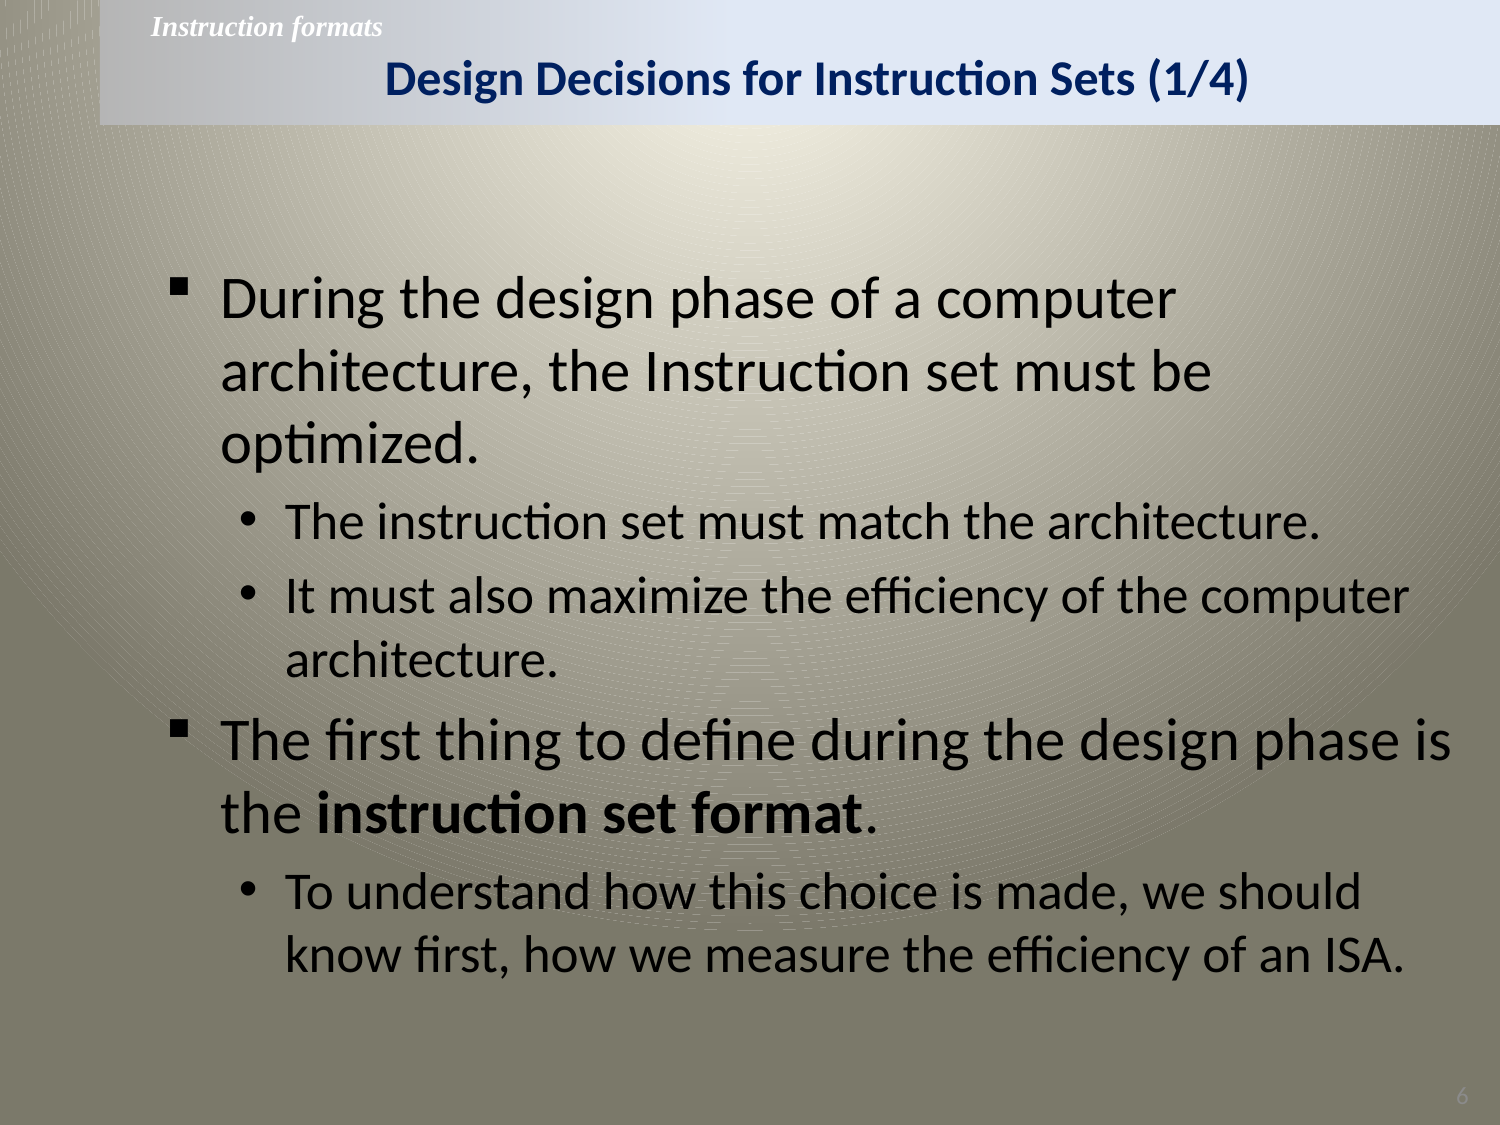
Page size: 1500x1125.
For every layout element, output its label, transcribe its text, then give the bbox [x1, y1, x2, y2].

list Instruction formats [135, 0, 625, 50]
list During the design phase of a computer architecture, the Instruction set must be optimized. The instruction set must match the architecture. It must also maximize the efficiency of the computer architecture. The first thing to define during the design phase is the instruction set format. To understand how this choice is made, we should know first, how we measure the efficiency of an ISA. [150, 249, 1488, 993]
title Design Decisions for Instruction Sets (1/4) [135, 37, 1500, 113]
